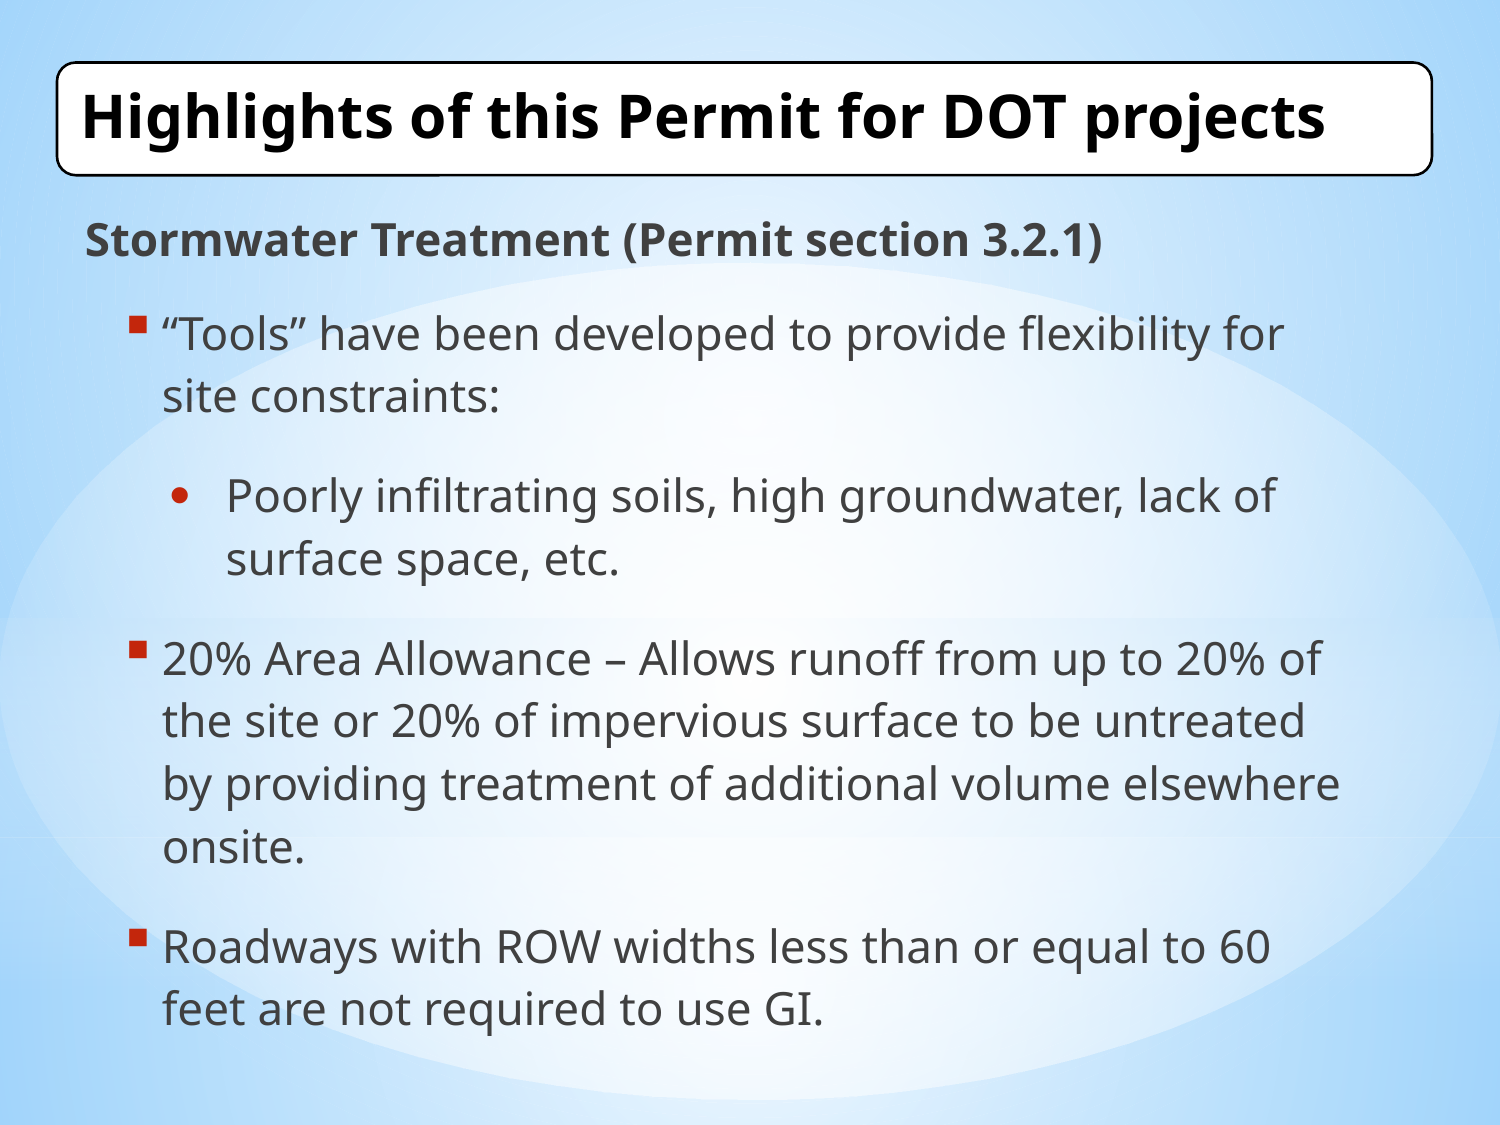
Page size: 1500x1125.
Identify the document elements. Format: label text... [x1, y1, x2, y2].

list Stormwater Treatment (Permit section 3.2.1) “Tools” have been developed to provide flexibility for site constraints: Poorly infiltrating soils, high groundwater, lack of surface space, etc. 20% Area Allowance – Allows runoff from up to 20% of the site or 20% of impervious surface to be untreated by providing treatment of additional volume elsewhere onsite. Roadways with ROW widths less than or equal to 60 feet are not required to use GI. [62, 200, 1375, 1075]
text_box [56, 62, 1433, 176]
